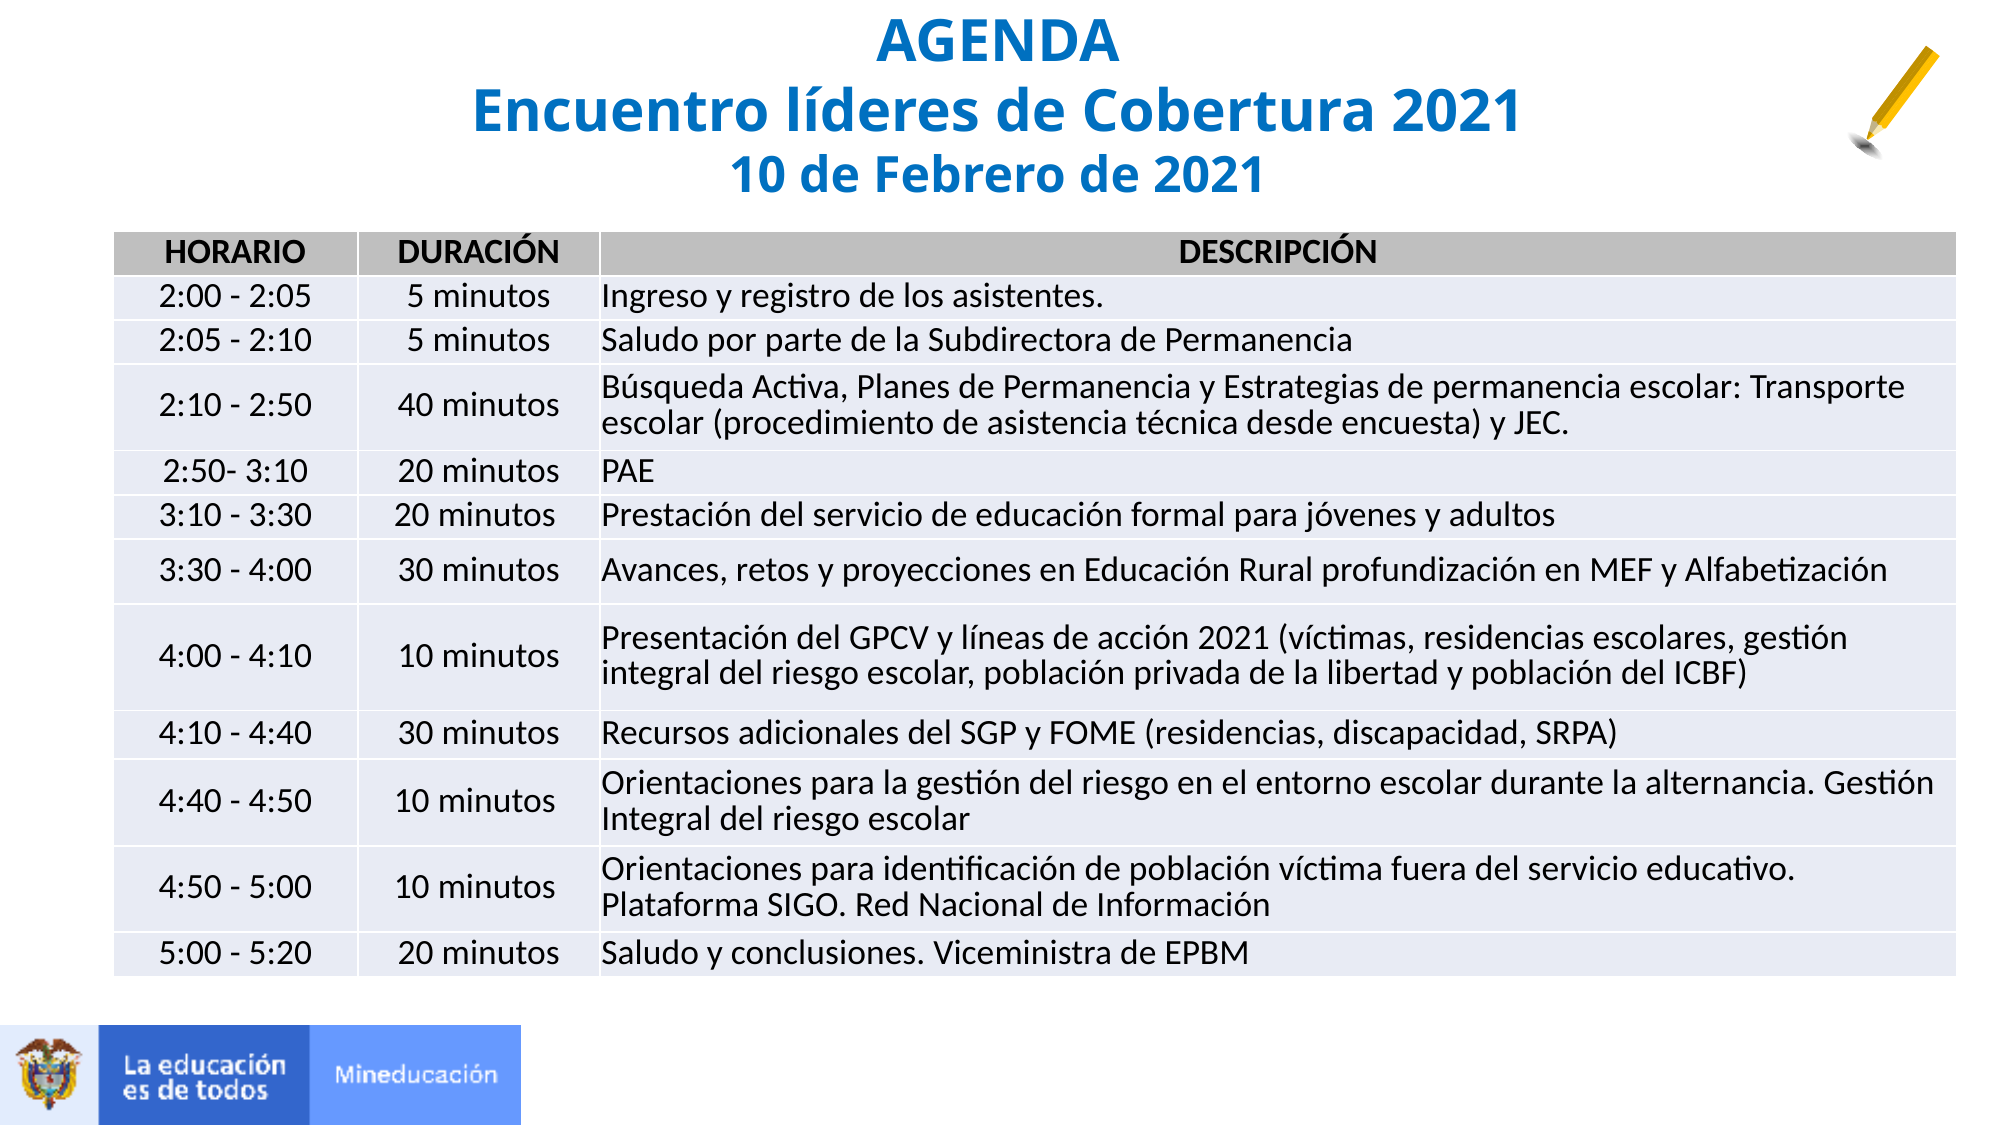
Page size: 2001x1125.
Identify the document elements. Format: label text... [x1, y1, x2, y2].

table_cell Búsqueda Activa, Planes de Permanencia y Estrategias de permanencia escolar: Transporte escolar (procedimiento de asistencia técnica desde encuesta) y JEC. [601, 365, 1956, 450]
table_cell 10 minutos [359, 847, 599, 931]
table_cell Saludo y conclusiones. Viceministra de EPBM [601, 933, 1956, 976]
table_cell Presentación del GPCV y líneas de acción 2021 (víctimas, residencias escolares, gestión integral del riesgo escolar, población privada de la libertad y población del ICBF) [601, 605, 1956, 710]
table_cell 2:05 - 2:10 [114, 321, 357, 363]
table_cell 10 minutos [359, 760, 599, 845]
table_cell 4:10 - 4:40 [114, 711, 357, 758]
table_header DESCRIPCIÓN [601, 232, 1956, 275]
table_cell Prestación del servicio de educación formal para jóvenes y adultos [601, 496, 1956, 538]
table_cell Recursos adicionales del SGP y FOME (residencias, discapacidad, SRPA) [601, 711, 1956, 758]
table_cell 3:10 - 3:30 [114, 496, 357, 538]
table_cell 30 minutos [359, 540, 599, 603]
table_cell 5 minutos [359, 321, 599, 363]
table_cell 4:40 - 4:50 [114, 760, 357, 845]
table_cell 4:50 - 5:00 [114, 847, 357, 931]
table_cell 30 minutos [359, 711, 599, 758]
table_cell 4:00 - 4:10 [114, 605, 357, 710]
table_cell 2:00 - 2:05 [114, 277, 357, 319]
table_header HORARIO [114, 232, 357, 275]
table_cell PAE [601, 451, 1956, 494]
table_cell 2:50- 3:10 [114, 451, 357, 494]
table_cell 10 minutos [359, 605, 599, 710]
table_cell 20 minutos [359, 451, 599, 494]
table_cell 2:10 - 2:50 [114, 365, 357, 450]
table_cell 5 minutos [359, 277, 599, 319]
table_cell Ingreso y registro de los asistentes. [601, 277, 1956, 319]
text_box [1737, 11, 1930, 216]
picture [0, 1025, 521, 1125]
table_cell 5:00 - 5:20 [114, 933, 357, 976]
table_cell 3:30 - 4:00 [114, 540, 357, 603]
table_header DURACIÓN [359, 232, 599, 275]
table_cell Orientaciones para identificación de población víctima fuera del servicio educativo. Plataforma SIGO. Red Nacional de Información [601, 847, 1956, 931]
table_cell 20 minutos [359, 933, 599, 976]
table_cell 40 minutos [359, 365, 599, 450]
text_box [1868, 37, 1918, 171]
table_cell Saludo por parte de la Subdirectora de Permanencia [601, 321, 1956, 363]
text_box AGENDA Encuentro líderes de Cobertura 2021 10 de Febrero de 2021 [361, 0, 1635, 211]
table_cell Avances, retos y proyecciones en Educación Rural profundización en MEF y Alfabetización [601, 540, 1956, 603]
table_cell 20 minutos [359, 496, 599, 538]
table_cell Orientaciones para la gestión del riesgo en el entorno escolar durante la alternancia. Gestión Integral del riesgo escolar [601, 760, 1956, 845]
